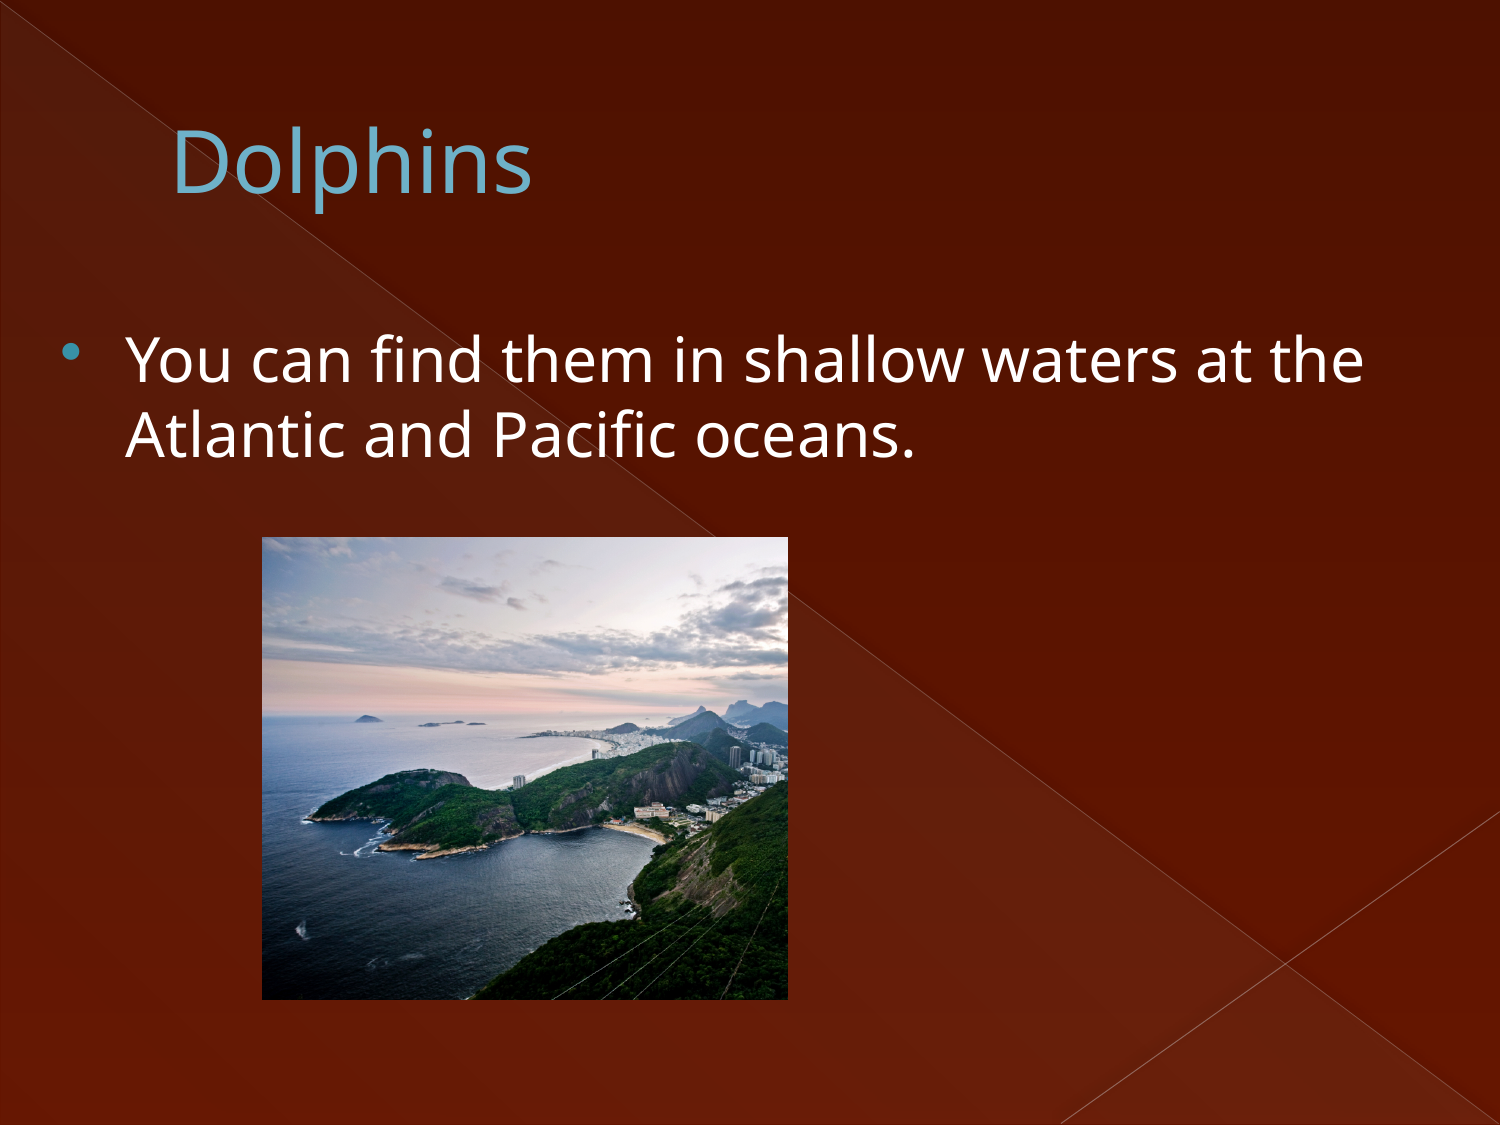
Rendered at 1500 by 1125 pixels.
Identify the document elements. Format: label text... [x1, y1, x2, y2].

title Dolphins [75, 43, 1425, 274]
list You can find them in shallow waters at the Atlantic and Pacific oceans. [37, 312, 1388, 1063]
picture [262, 537, 788, 1001]
